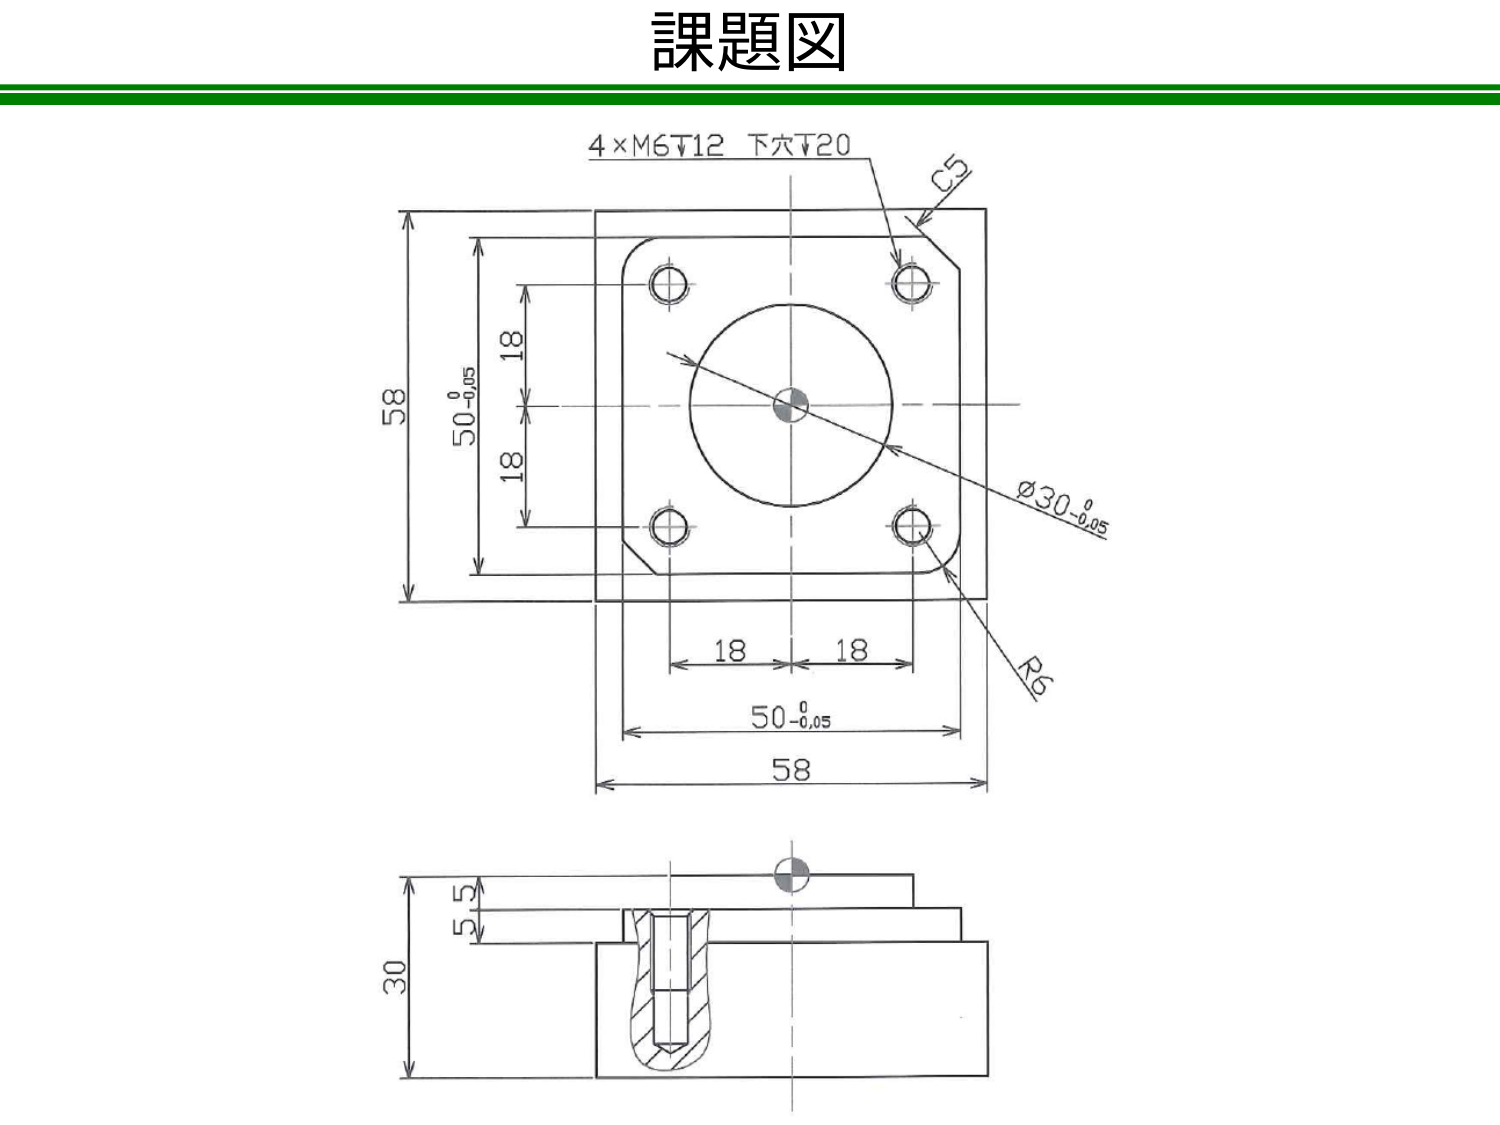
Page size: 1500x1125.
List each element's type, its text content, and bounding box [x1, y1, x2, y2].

picture [366, 113, 1134, 1125]
text_box [0, 98, 1500, 105]
text_box 課題図 [0, 2, 1500, 98]
